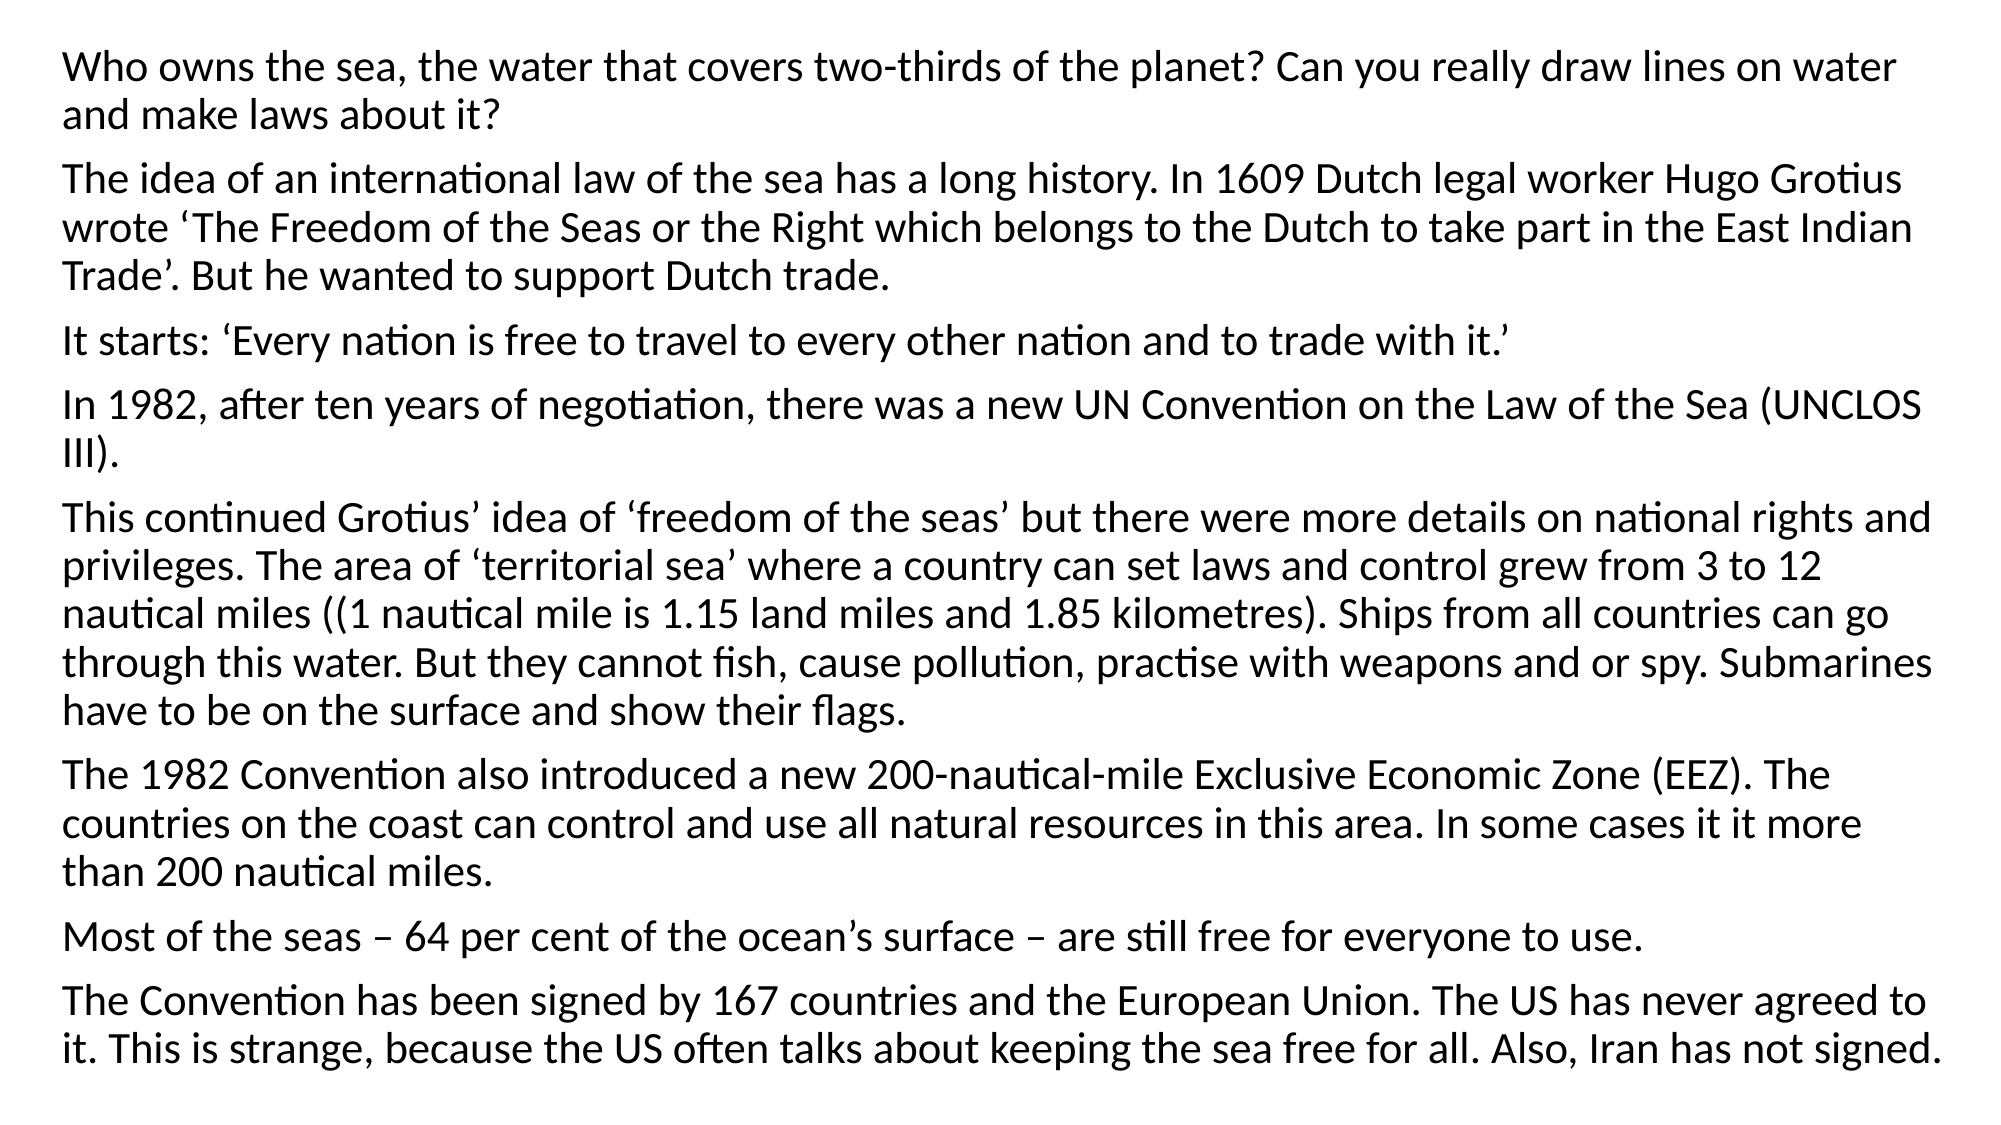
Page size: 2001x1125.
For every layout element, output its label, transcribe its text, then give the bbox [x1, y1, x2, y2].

list Who owns the sea, the water that covers two-thirds of the planet? Can you really draw lines on water and make laws about it? The idea of an international law of the sea has a long history. In 1609 Dutch legal worker Hugo Grotius wrote ‘The Freedom of the Seas or the Right which belongs to the Dutch to take part in the East Indian Trade’. But he wanted to support Dutch trade. It starts: ‘Every nation is free to travel to every other nation and to trade with it.’ In 1982, after ten years of negotiation, there was a new UN Convention on the Law of the Sea (UNCLOS III). This continued Grotius’ idea of ‘freedom of the seas’ but there were more details on national rights and privileges. The area of ‘territorial sea’ where a country can set laws and control grew from 3 to 12 nautical miles ((1 nautical mile is 1.15 land miles and 1.85 kilometres). Ships from all countries can go through this water. But they cannot fish, cause pollution, practise with weapons and or spy. Submarines have to be on the surface and show their flags. The 1982 Convention also introduced a new 200-nautical-mile Exclusive Economic Zone (EEZ). The countries on the coast can control and use all natural resources in this area. In some cases it it more than 200 nautical miles. Most of the seas – 64 per cent of the ocean’s surface – are still free for everyone to use. The Convention has been signed by 167 countries and the European Union. The US has never agreed to it. This is strange, because the US often talks about keeping the sea free for all. Also, Iran has not signed. [46, 35, 1967, 1097]
